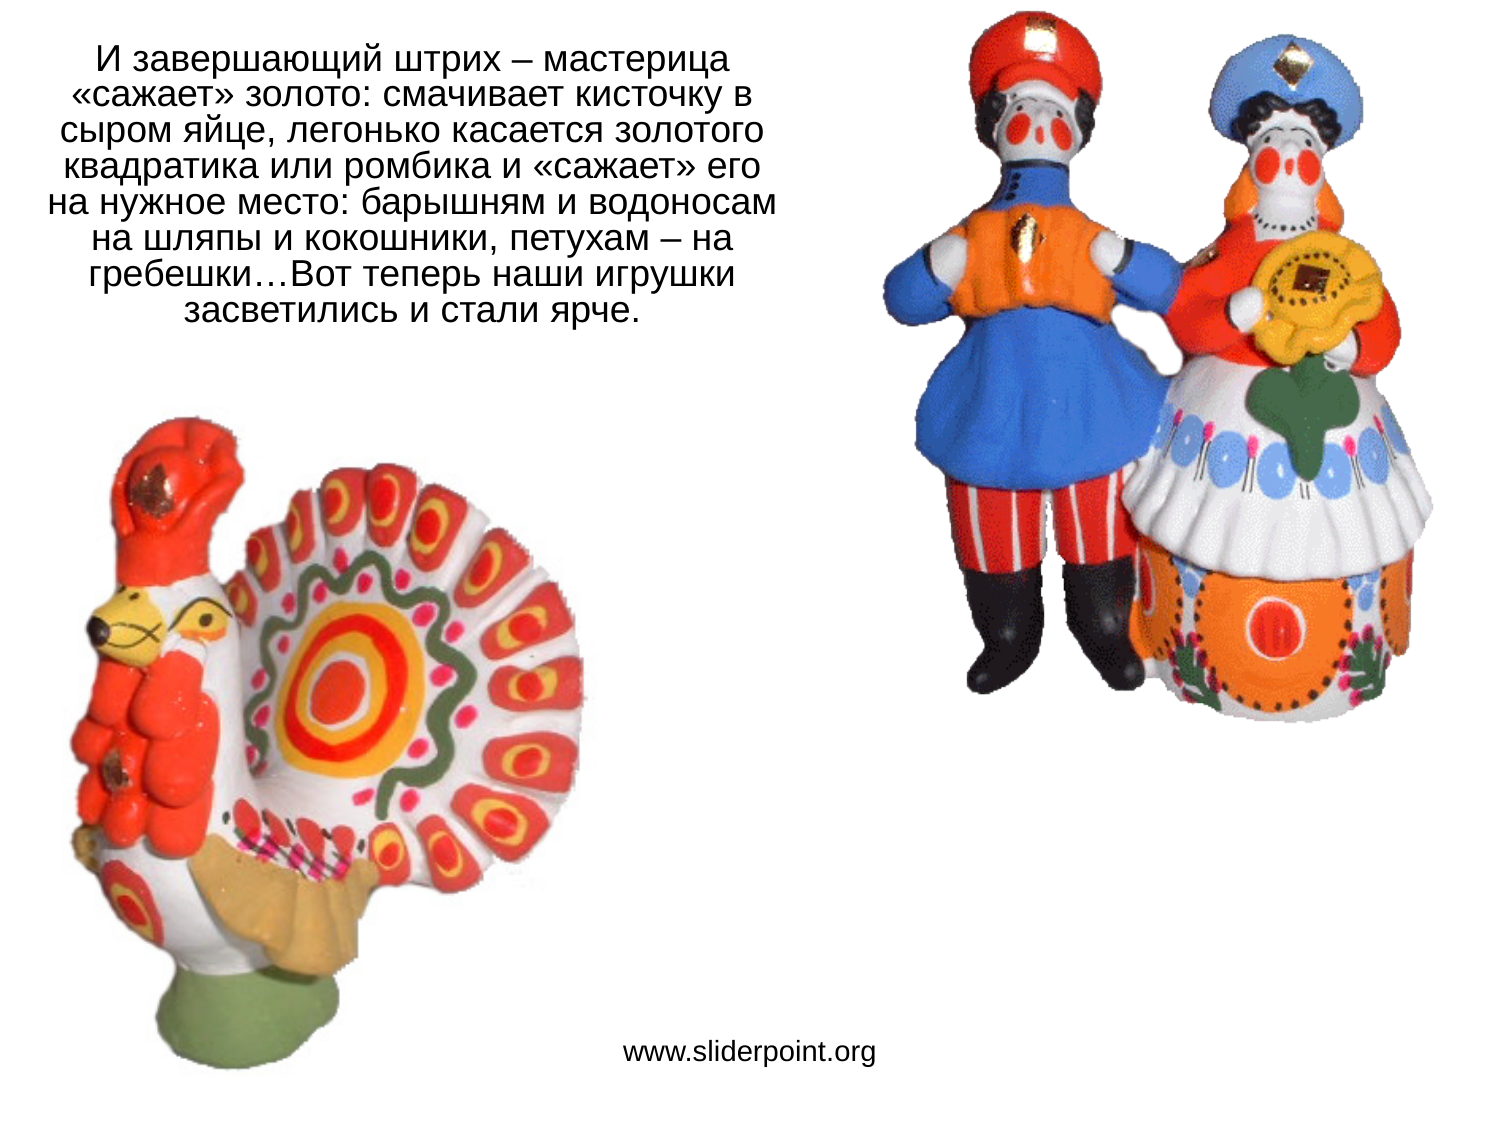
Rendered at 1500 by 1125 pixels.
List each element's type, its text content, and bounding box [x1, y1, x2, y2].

text_box И завершающий штрих – мастерица «сажает» золото: смачивает кисточку в сыром яйце, легонько касается золотого квадратика или ромбика и «сажает» его на нужное место: барышням и водоносам на шляпы и кокошники, петухам – на гребешки…Вот теперь наши игрушки засветились и стали ярче. [24, 34, 800, 338]
picture [864, 0, 1468, 726]
footer www.sliderpoint.org [512, 1024, 988, 1103]
picture [62, 374, 603, 1084]
